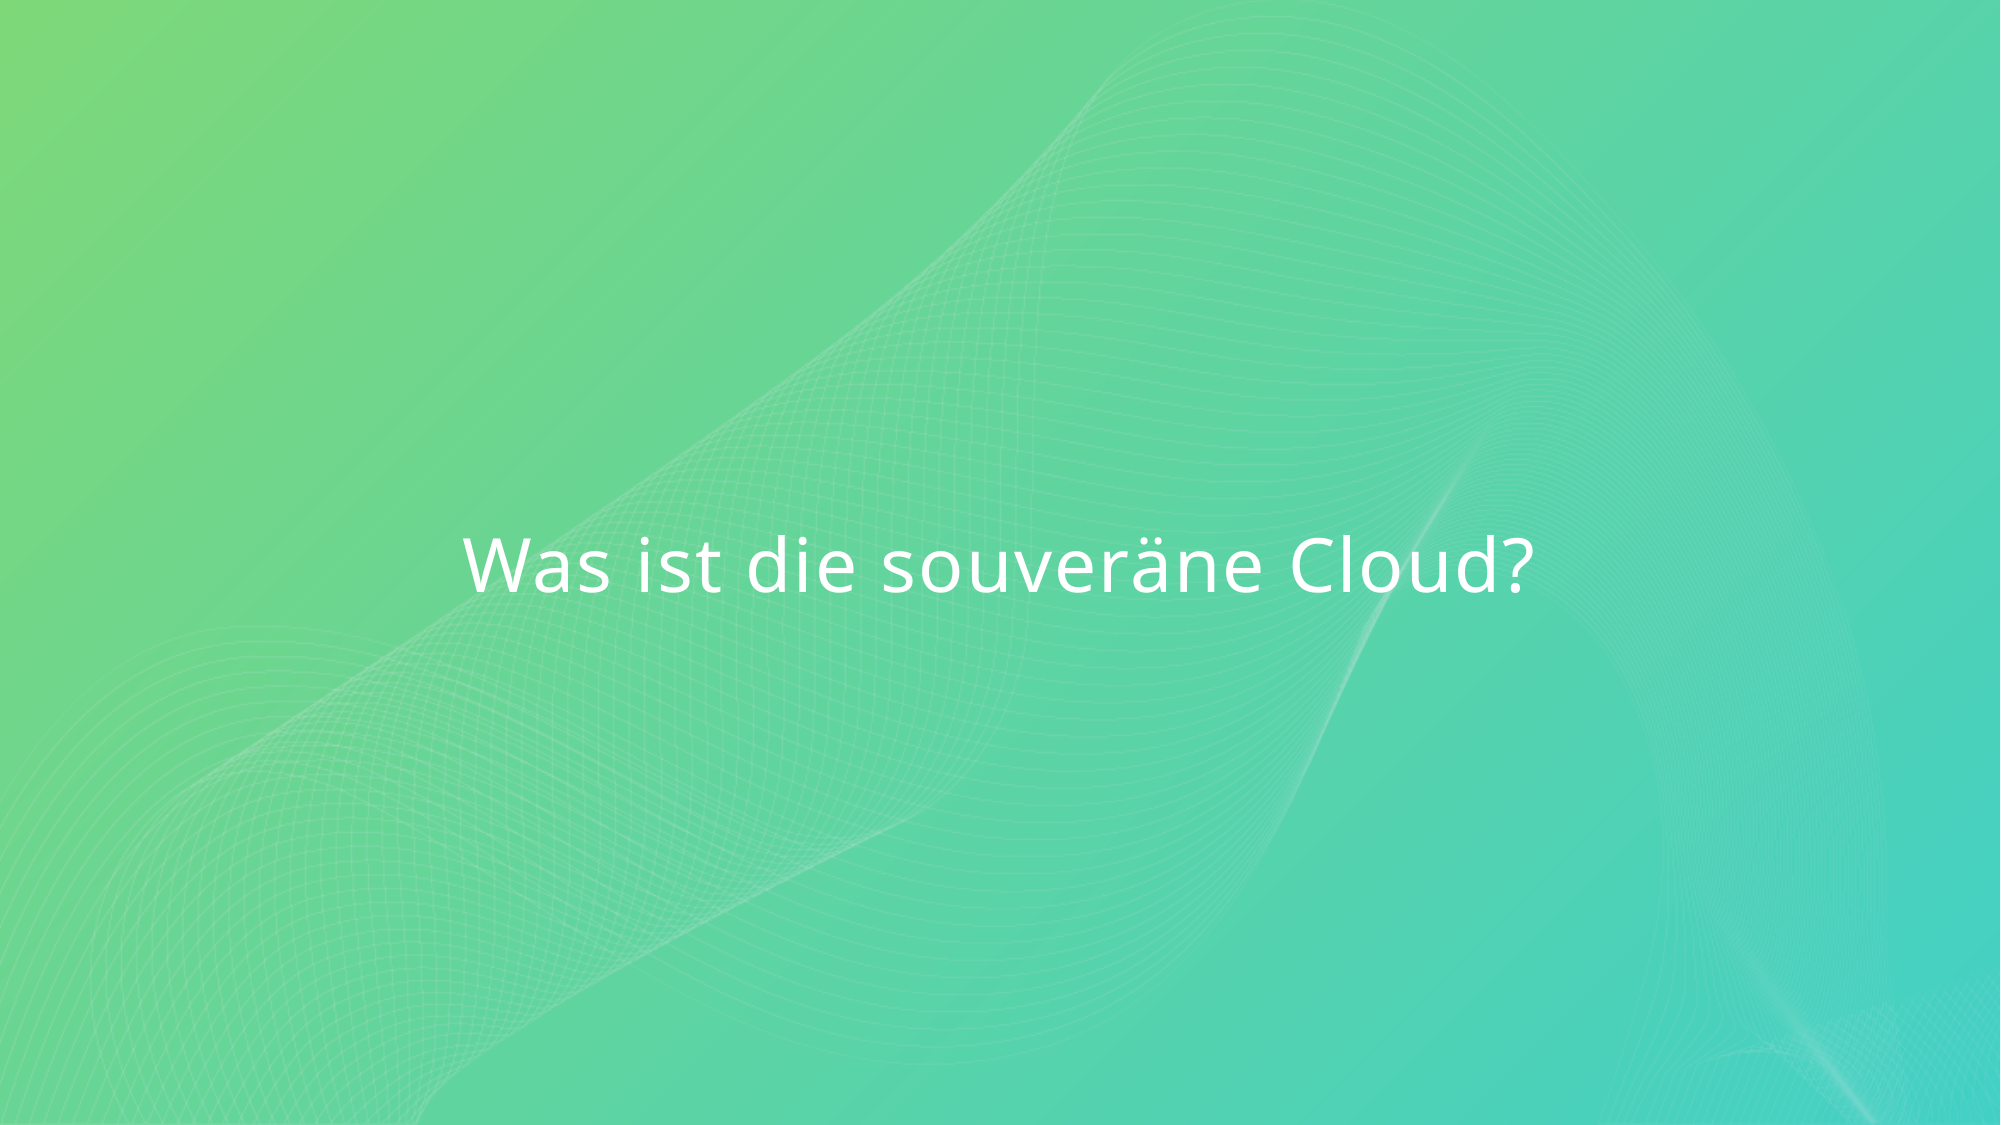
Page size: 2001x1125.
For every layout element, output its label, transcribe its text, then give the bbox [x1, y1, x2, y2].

title Was ist die souveräne Cloud? [426, 509, 1574, 616]
